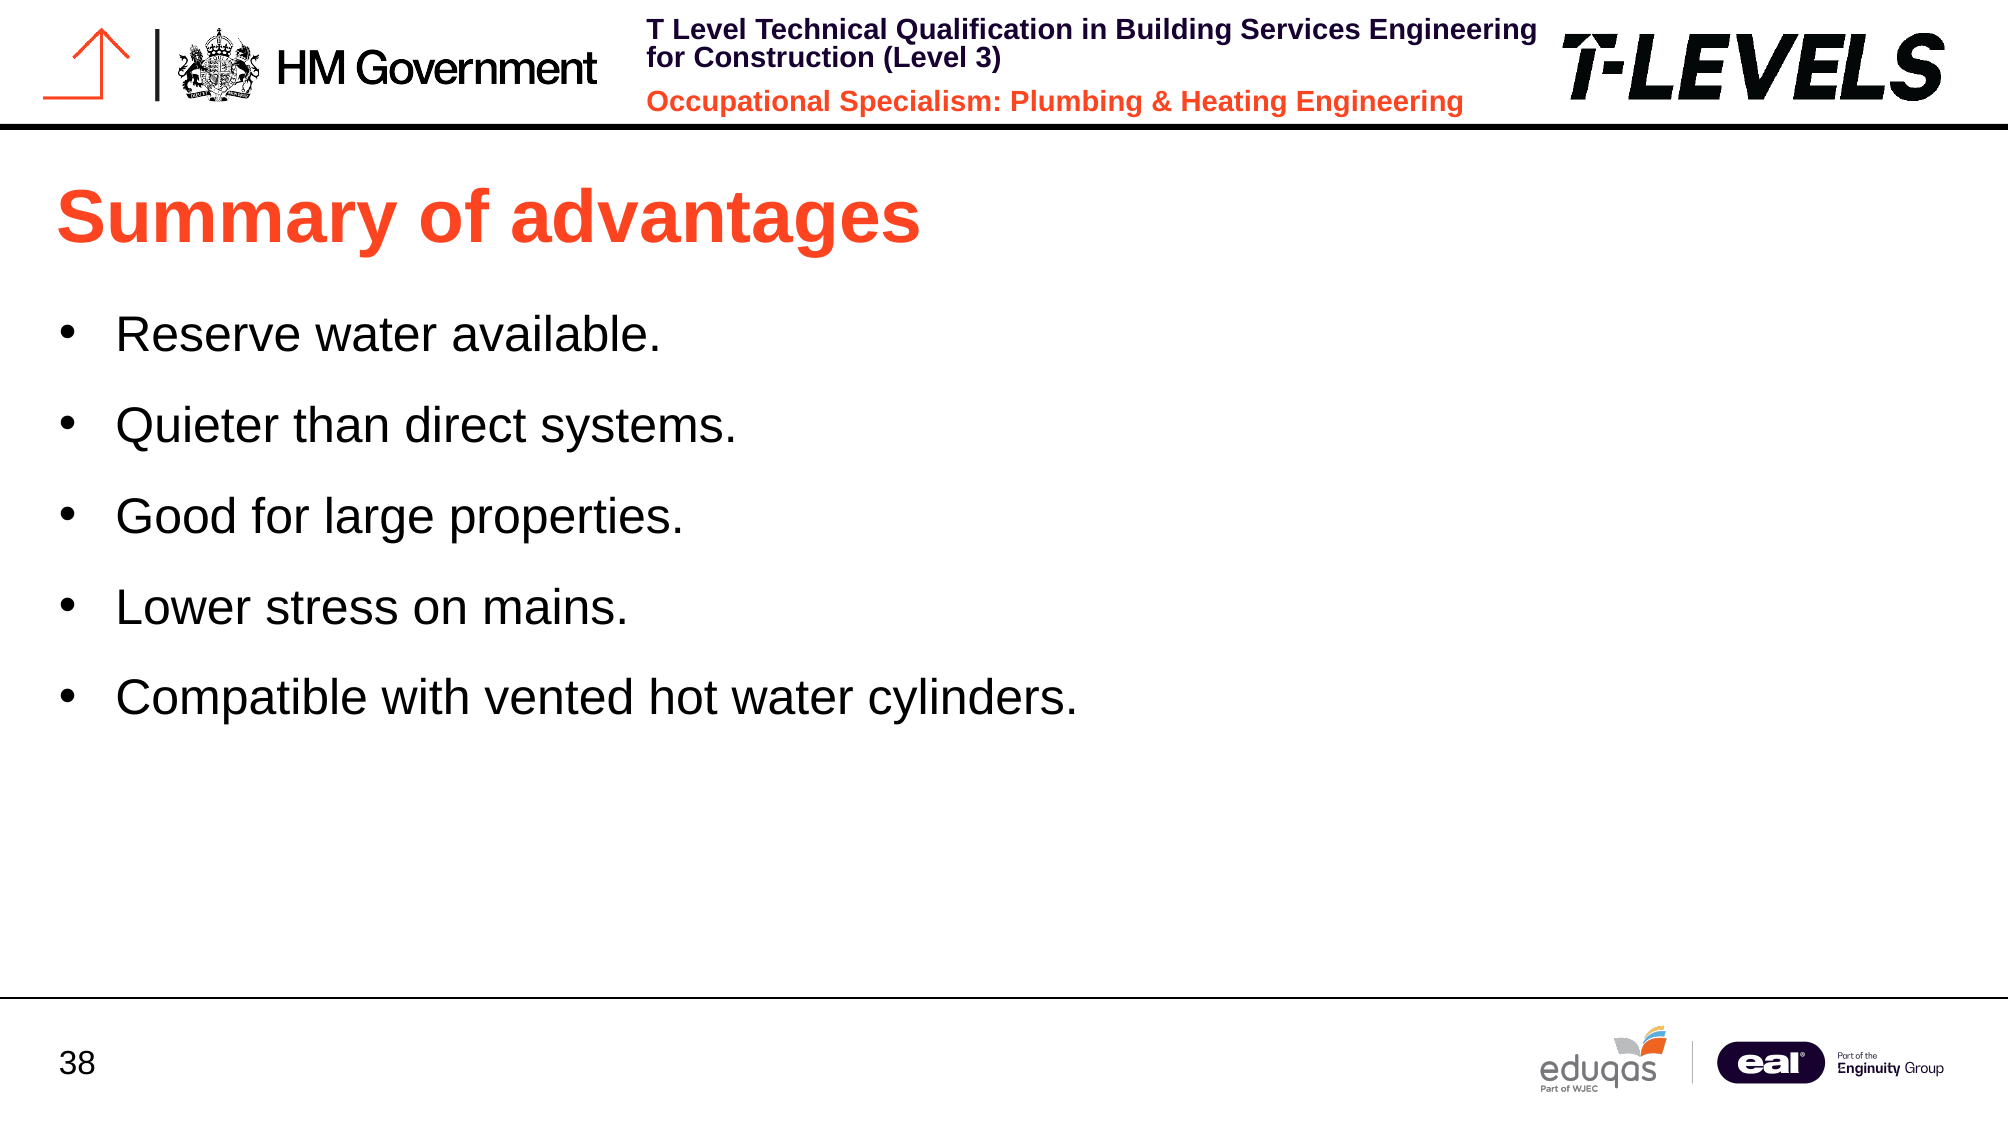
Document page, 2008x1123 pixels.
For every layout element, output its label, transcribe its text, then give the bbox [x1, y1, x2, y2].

picture [1535, 1021, 1949, 1097]
picture [155, 28, 597, 102]
picture [38, 27, 136, 100]
picture [1543, 25, 1964, 108]
list Reserve water available. Quieter than direct systems. Good for large properties. Lower stress on mains. Compatible with vented hot water cylinders. [59, 295, 1595, 975]
title Summary of advantages [41, 111, 1949, 314]
